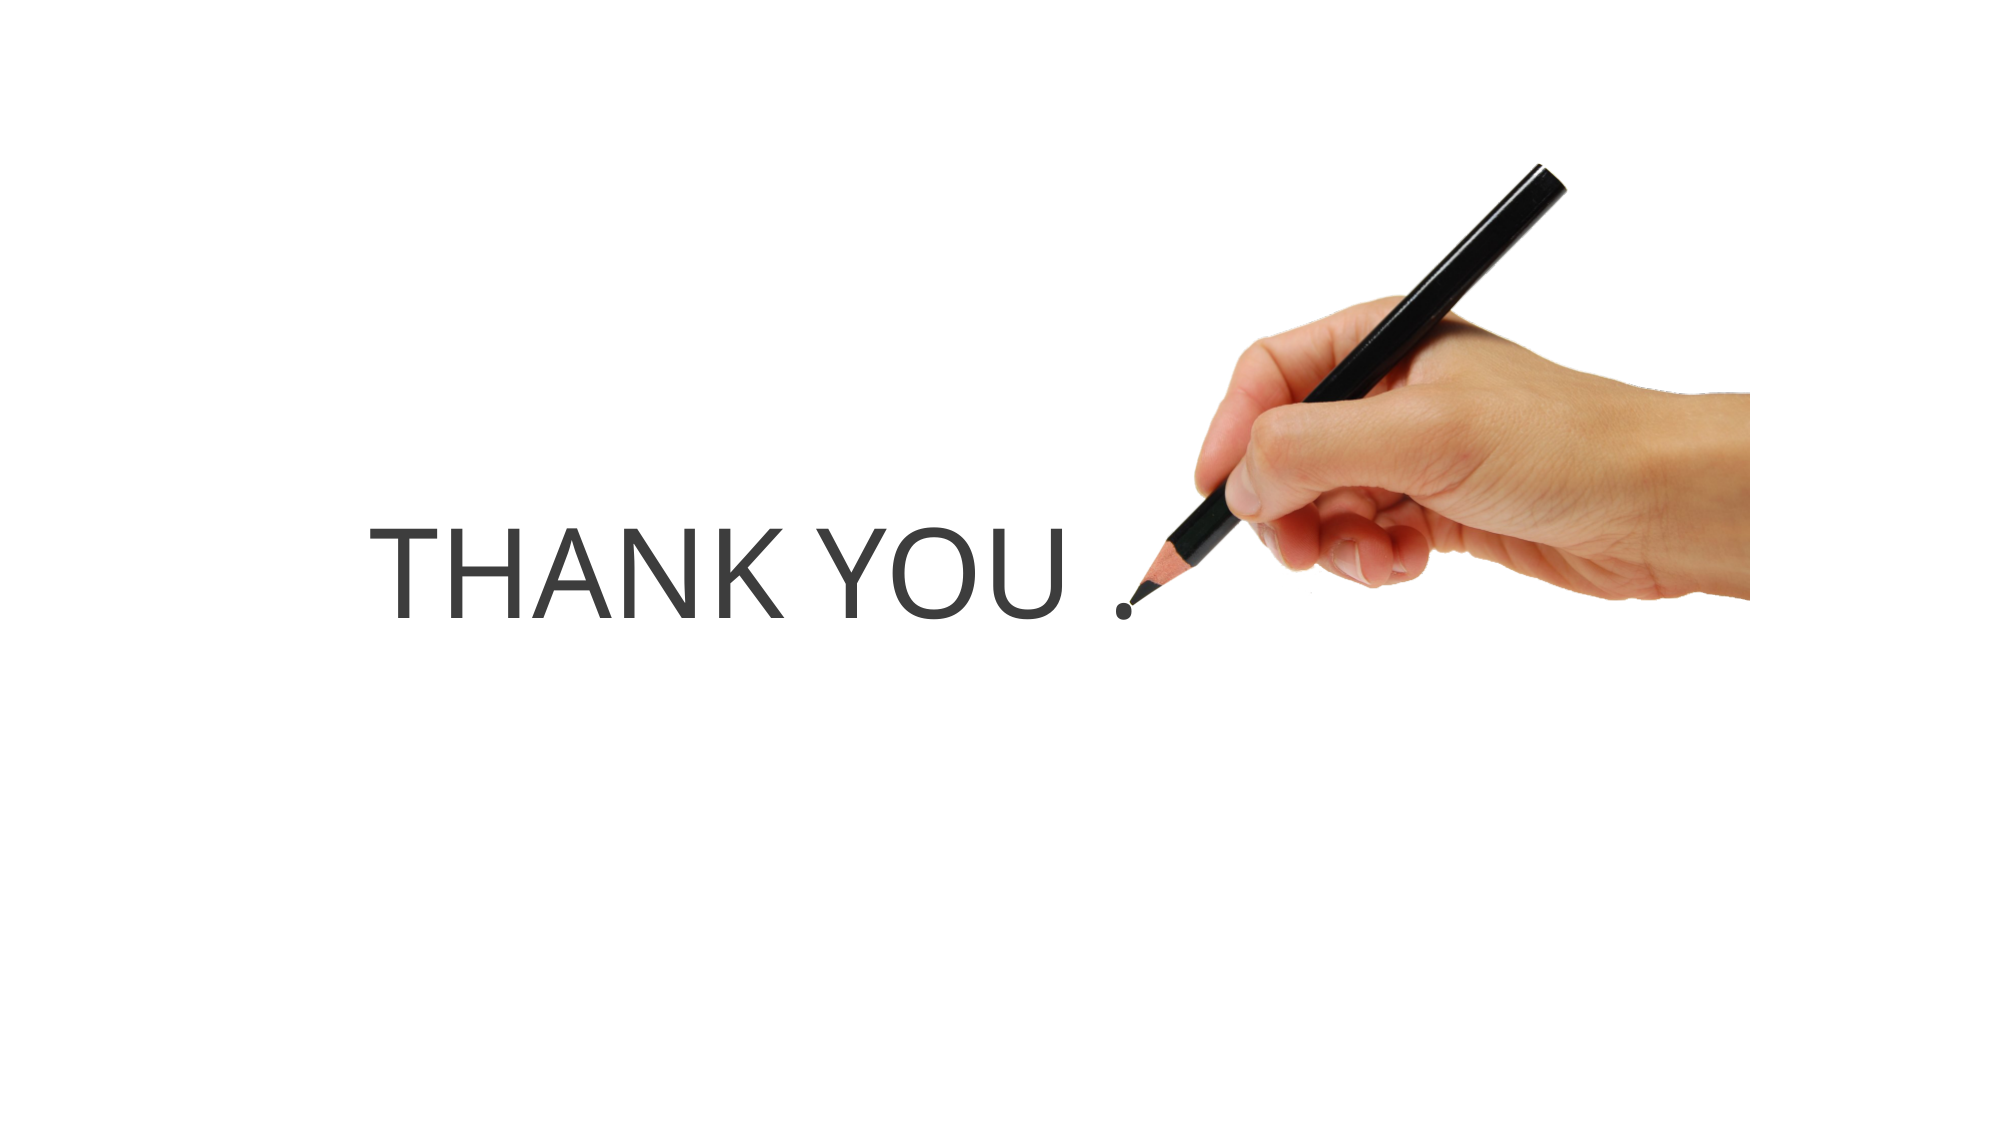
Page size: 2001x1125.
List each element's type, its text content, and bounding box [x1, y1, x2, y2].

picture [1129, 163, 1750, 606]
text_box THANK YOU . [278, 486, 1156, 651]
